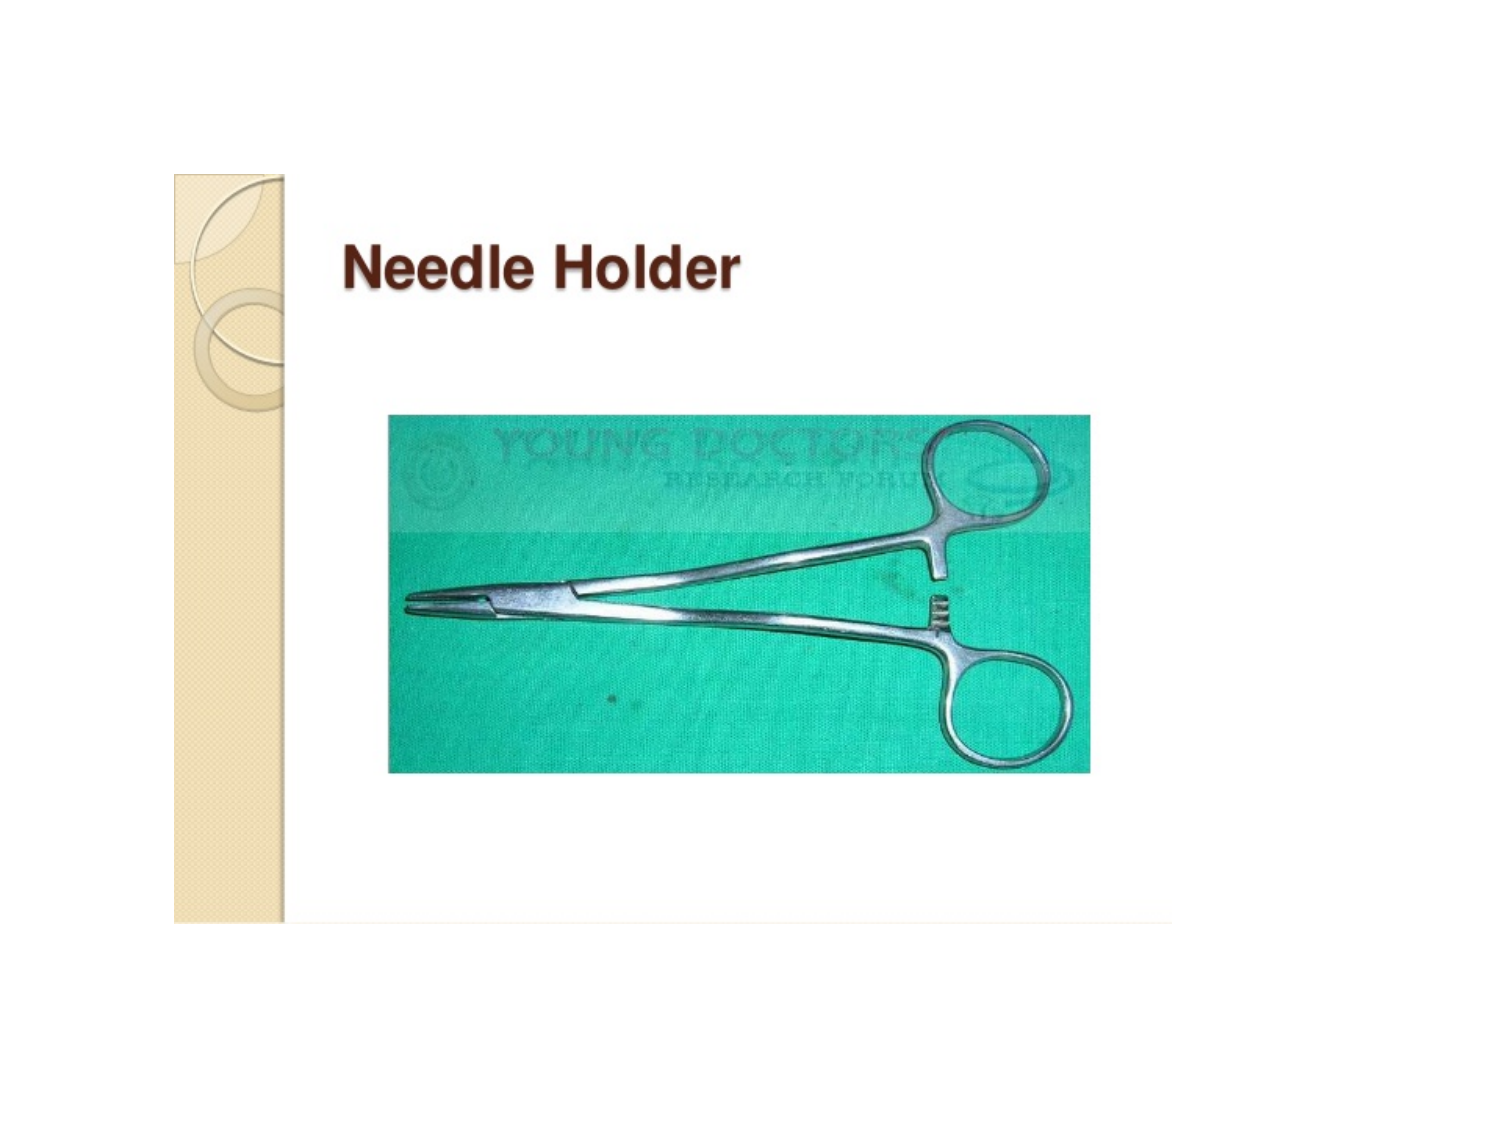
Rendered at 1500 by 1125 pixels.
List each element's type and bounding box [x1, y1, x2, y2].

picture [174, 174, 1172, 924]
